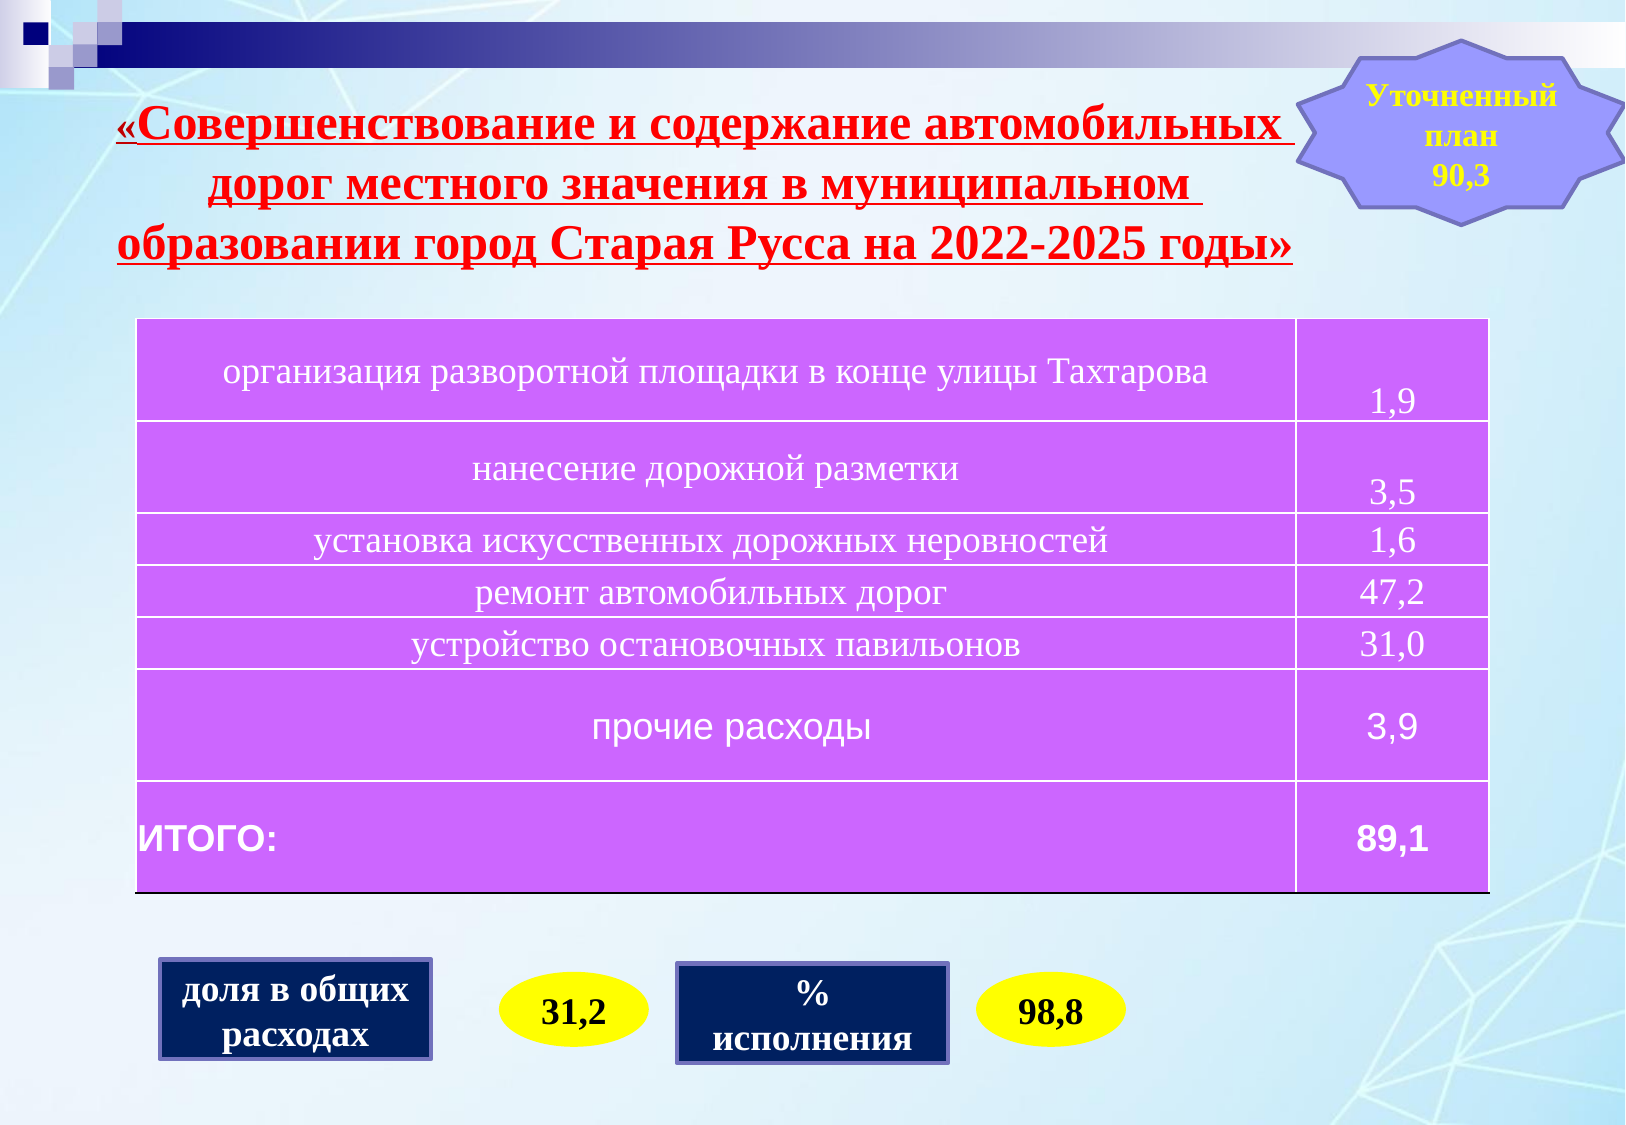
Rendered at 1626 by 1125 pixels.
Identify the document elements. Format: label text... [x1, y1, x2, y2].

table_cell 47,2 [1297, 566, 1488, 616]
text_box доля в общих расходах [158, 957, 433, 1061]
picture [0, 67, 1351, 161]
table_header организация разворотной площадки в конце улицы Тахтарова [137, 319, 1295, 420]
table_cell устройство остановочных павильонов [137, 618, 1295, 668]
table_cell установка искусственных дорожных неровностей [137, 514, 1295, 564]
table_cell ремонт автомобильных дорог [137, 566, 1295, 616]
table_cell 31,0 [1297, 618, 1488, 668]
table_header 1,9 [1297, 319, 1488, 420]
picture [51, 0, 97, 45]
title «Совершенствование и содержание автомобильных дорог местного значения в муниципальном образовании город Старая Русса на 2022-2025 годы» (тыс. рублей) [0, 161, 1411, 298]
table_cell 3,9 [1297, 670, 1488, 780]
table_cell ИТОГО: [137, 782, 1295, 892]
table_cell 1,6 [1297, 514, 1488, 564]
text_box % исполнения [675, 961, 950, 1065]
table_cell 89,1 [1297, 782, 1488, 892]
text_box Уточненный план 90,3 [1295, 38, 1625, 228]
table_cell 3,5 [1297, 422, 1488, 512]
picture [0, 0, 1626, 1125]
table_cell нанесение дорожной разметки [137, 422, 1295, 512]
text_box 98,8 [973, 969, 1129, 1049]
text_box 31,2 [496, 969, 651, 1049]
table_cell прочие расходы [137, 670, 1295, 780]
